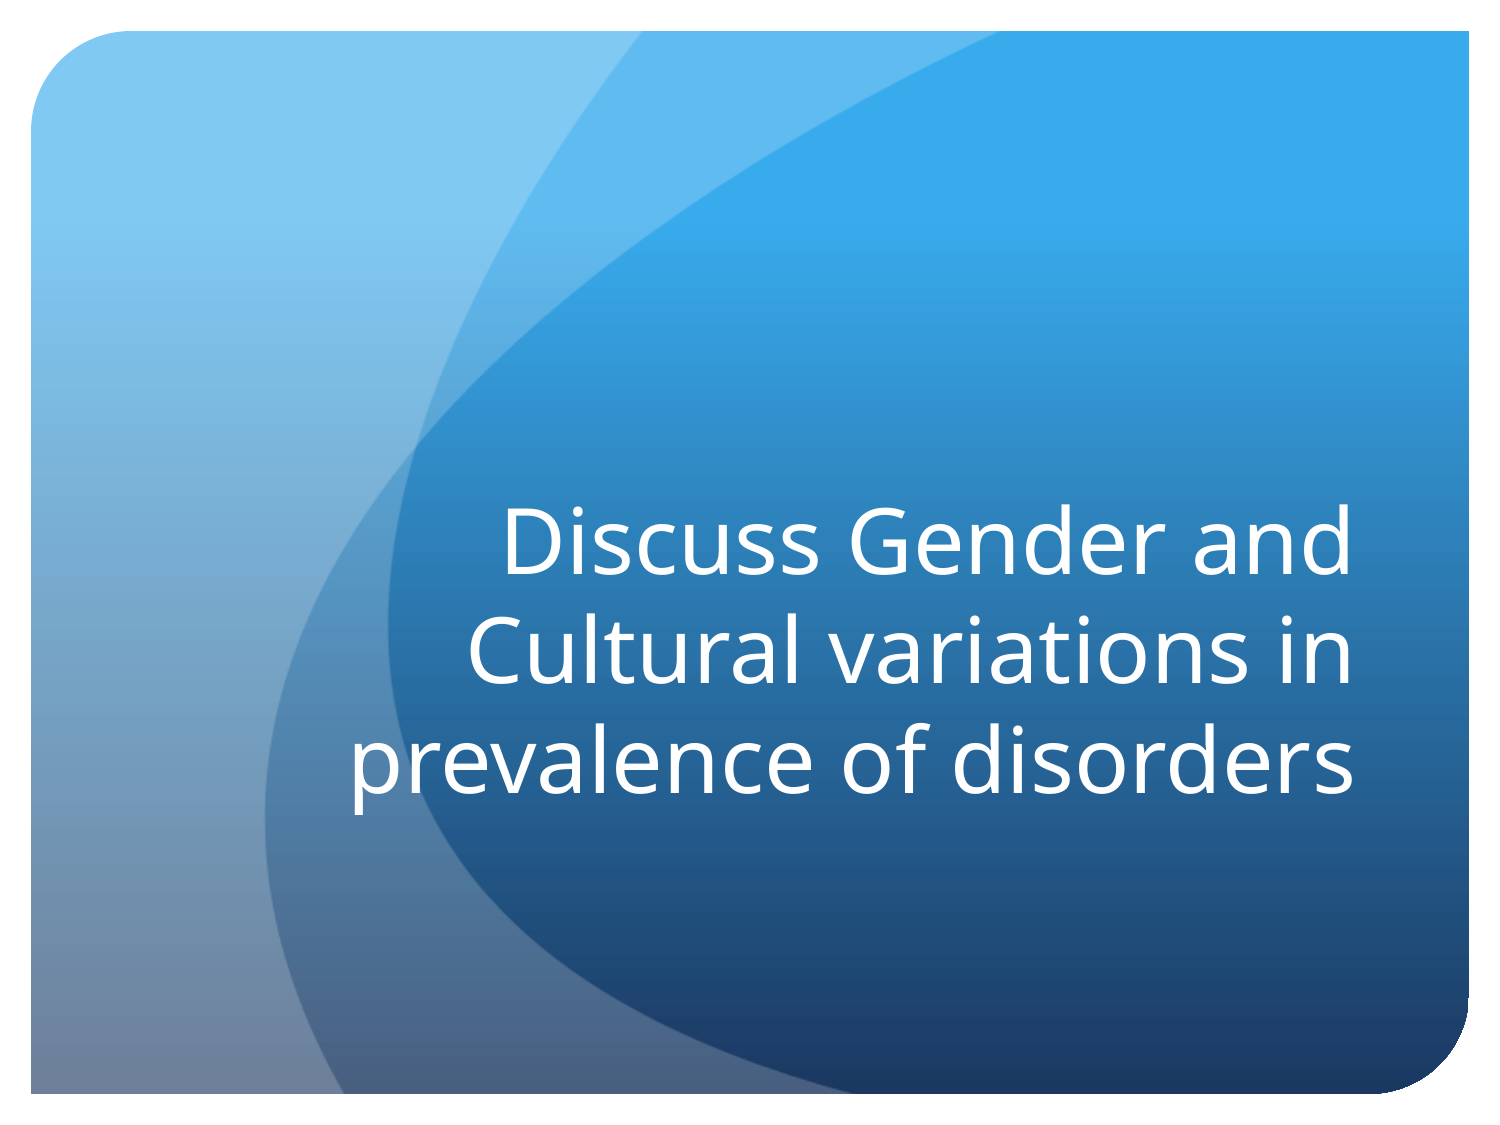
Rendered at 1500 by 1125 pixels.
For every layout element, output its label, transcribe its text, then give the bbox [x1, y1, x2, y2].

picture [25, 30, 1474, 1095]
title Discuss Gender and Cultural variations in prevalence of disorders [262, 408, 1372, 820]
